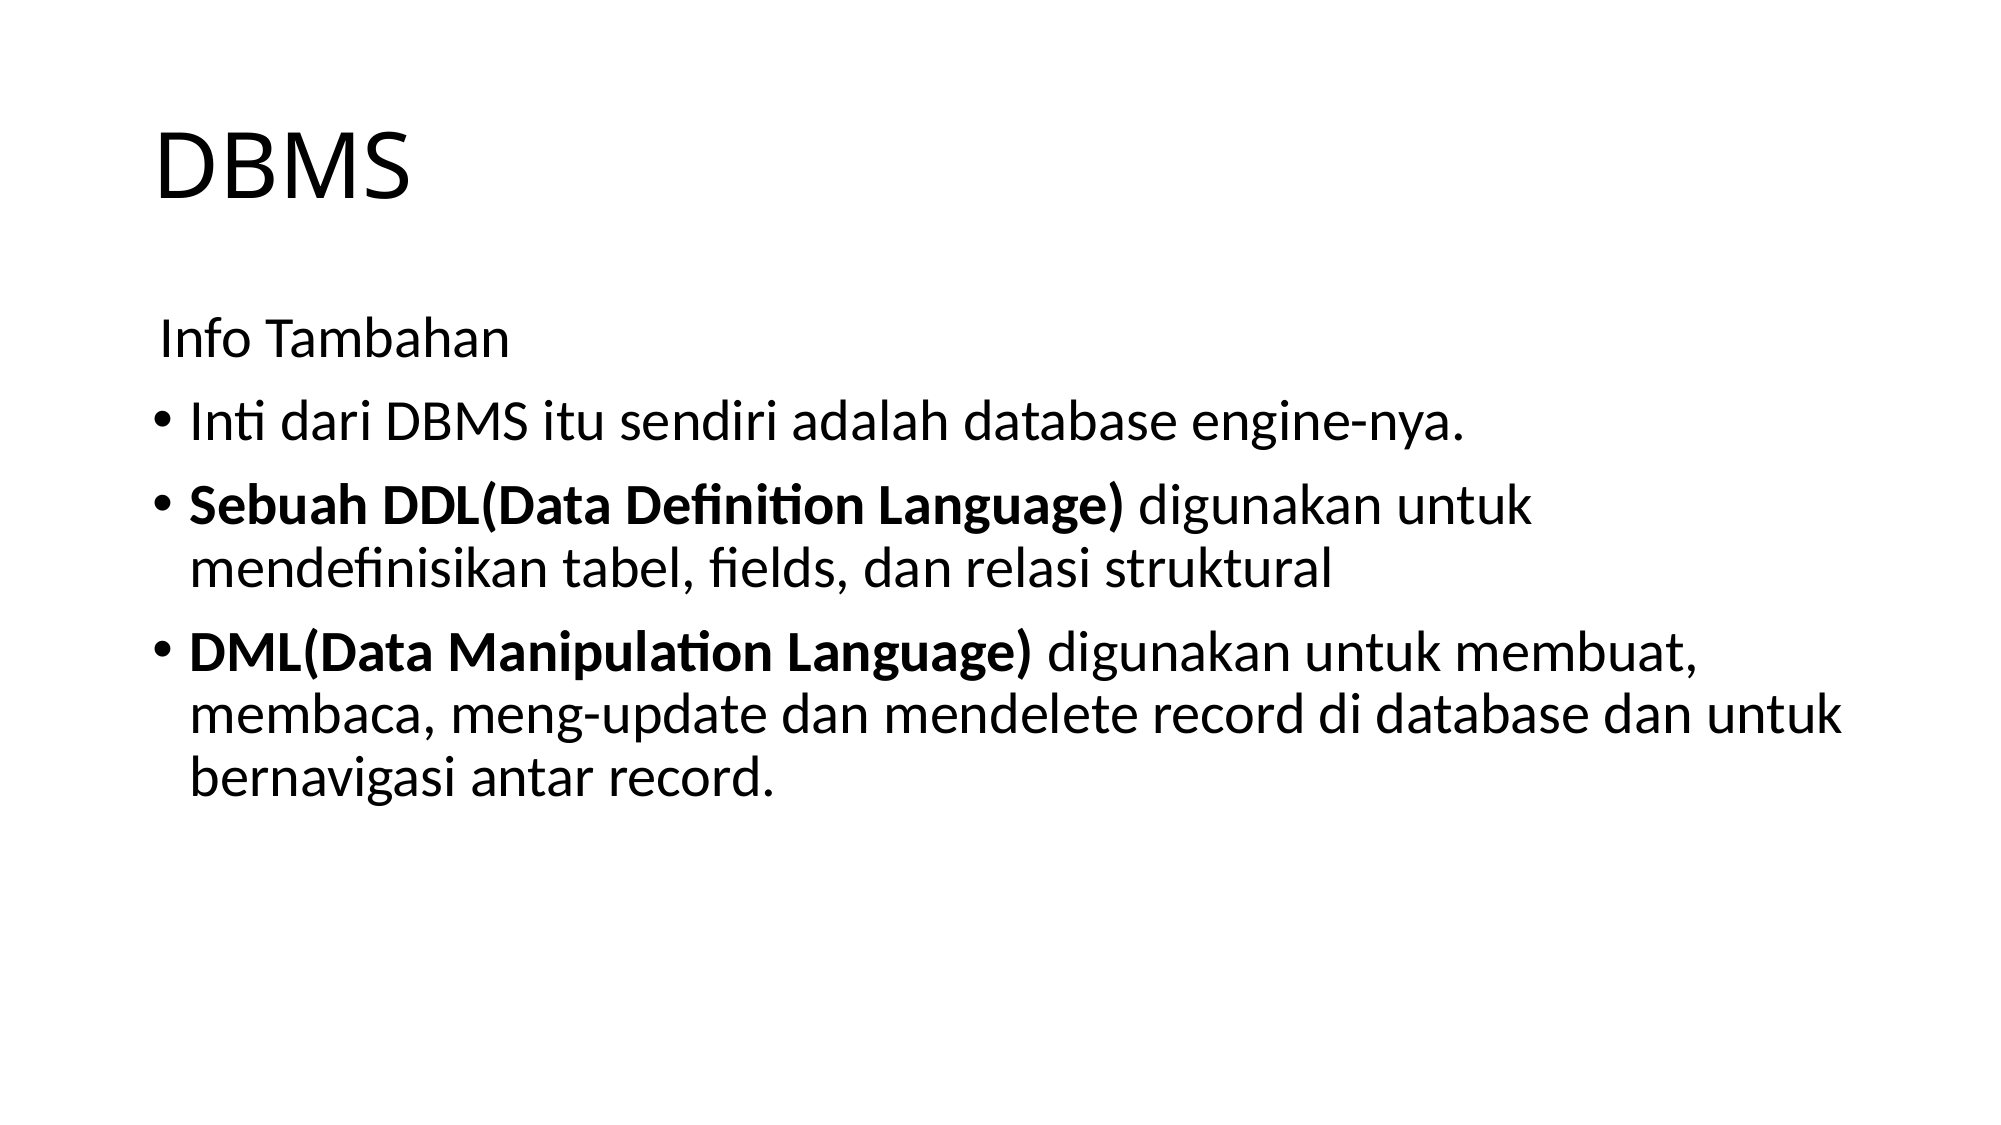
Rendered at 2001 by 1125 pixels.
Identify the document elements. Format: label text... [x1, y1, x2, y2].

title DBMS [137, 59, 1863, 278]
list Info Tambahan Inti dari DBMS itu sendiri adalah database engine-nya. Sebuah DDL(Data Definition Language) digunakan untuk mendefinisikan tabel, fields, dan relasi struktural DML(Data Manipulation Language) digunakan untuk membuat, membaca, meng-update dan mendelete record di database dan untuk bernavigasi antar record. [137, 299, 1863, 1014]
